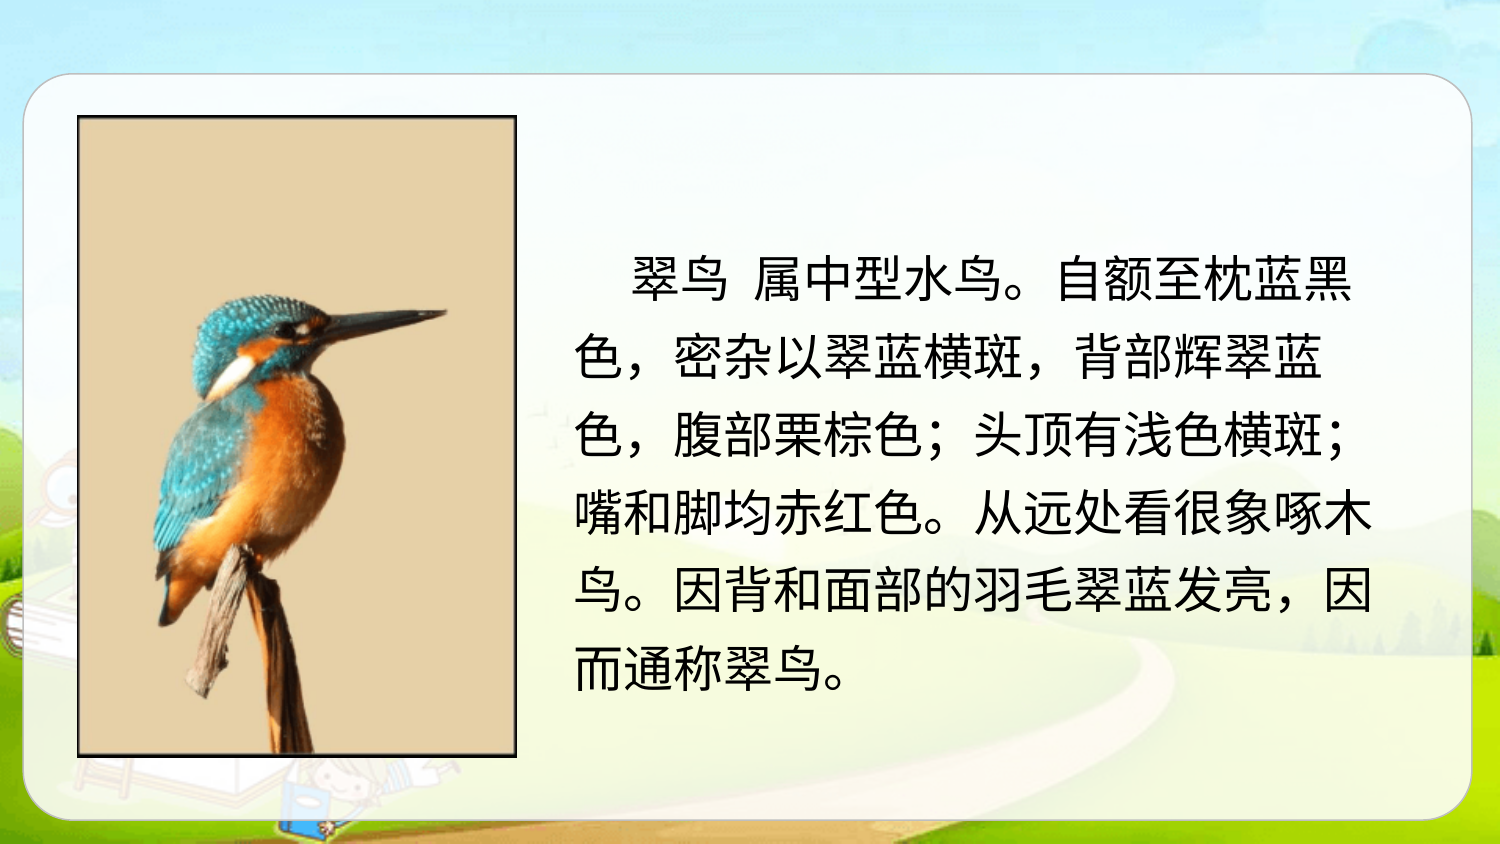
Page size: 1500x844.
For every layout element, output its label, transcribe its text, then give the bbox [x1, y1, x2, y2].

text_box 翠鸟 属中型水鸟。自额至枕蓝黑色，密杂以翠蓝横斑，背部辉翠蓝色，腹部栗棕色；头顶有浅色横斑；嘴和脚均赤红色。从远处看很象啄木鸟。因背和面部的羽毛翠蓝发亮，因而通称翠鸟。 [562, 223, 1389, 703]
picture [0, 0, 1500, 844]
